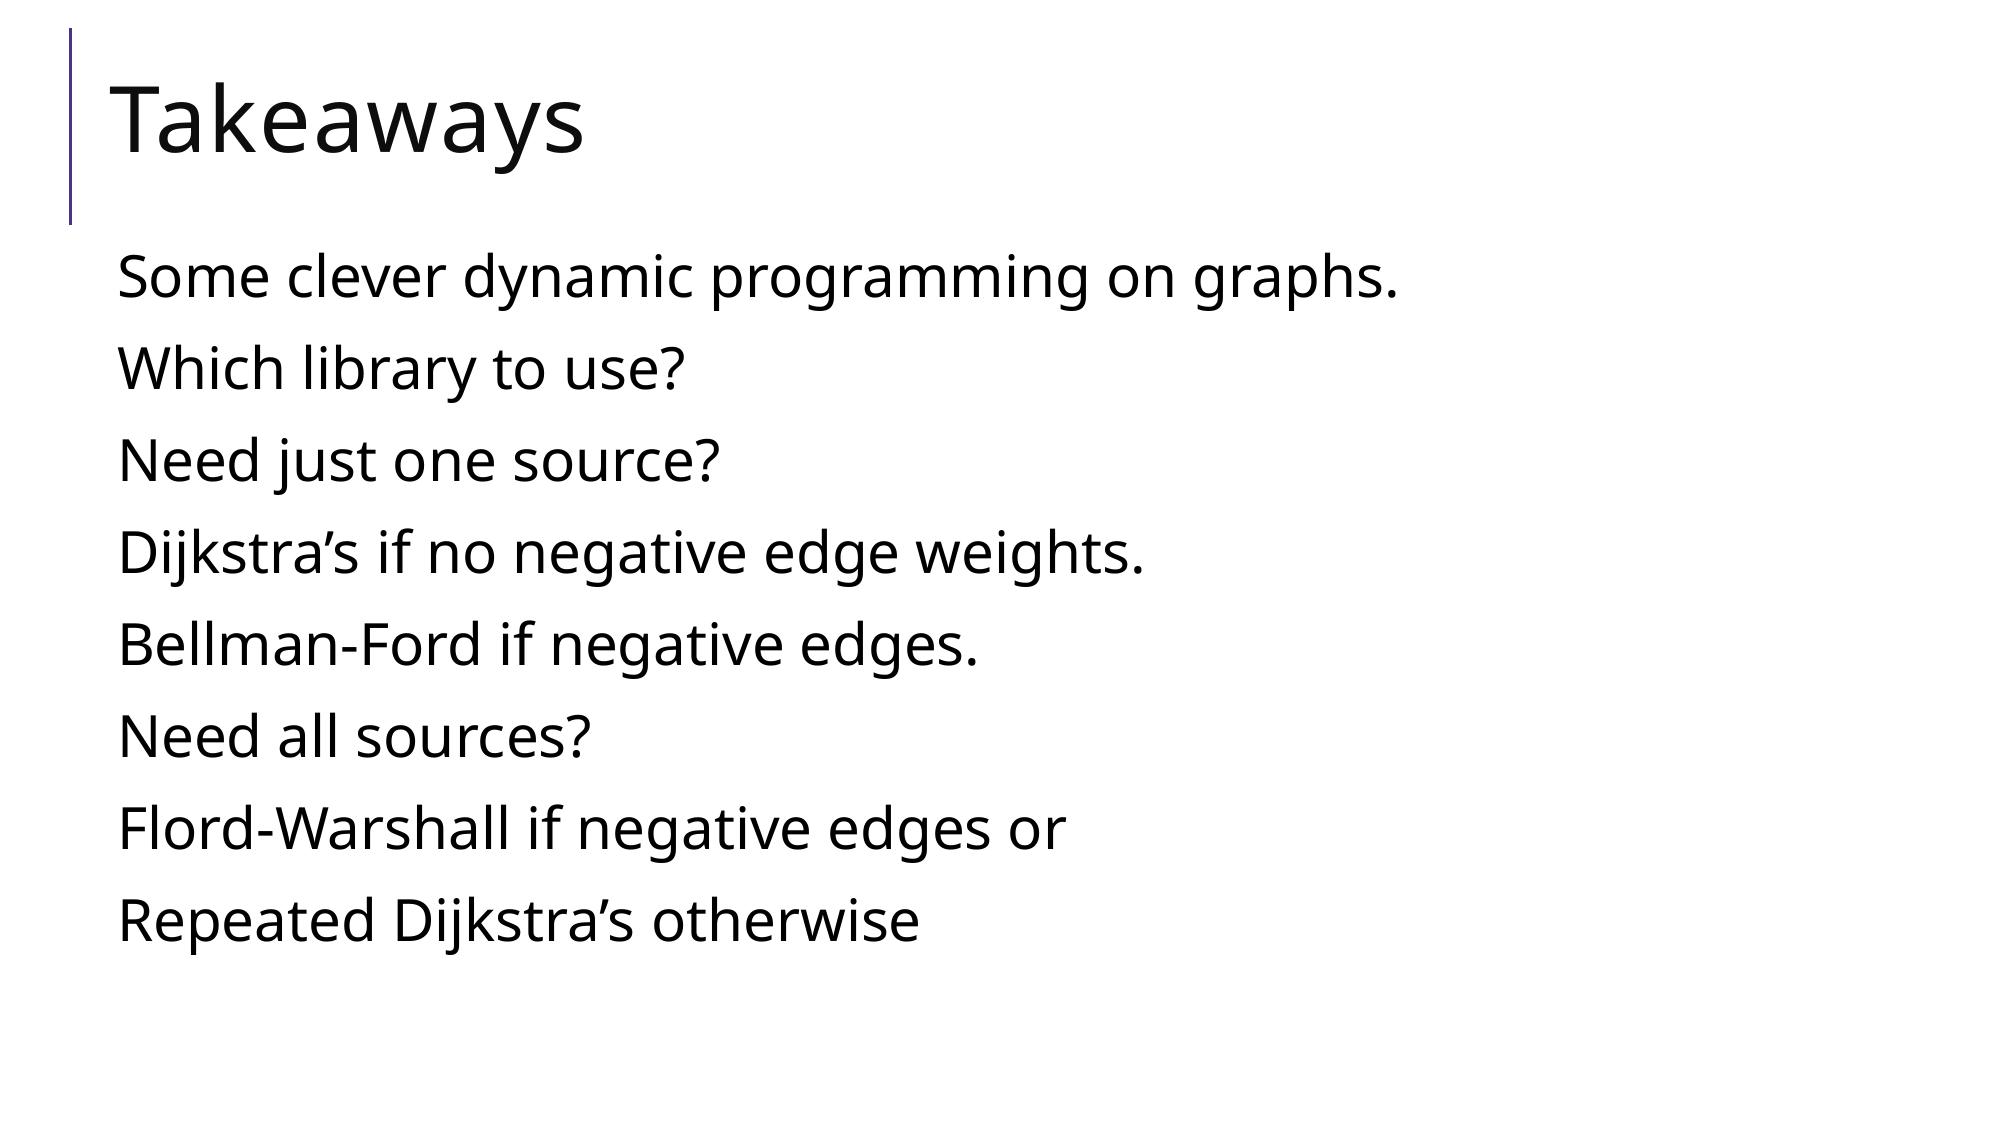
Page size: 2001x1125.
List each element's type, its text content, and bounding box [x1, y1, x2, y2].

title Takeaways [94, 43, 1930, 210]
